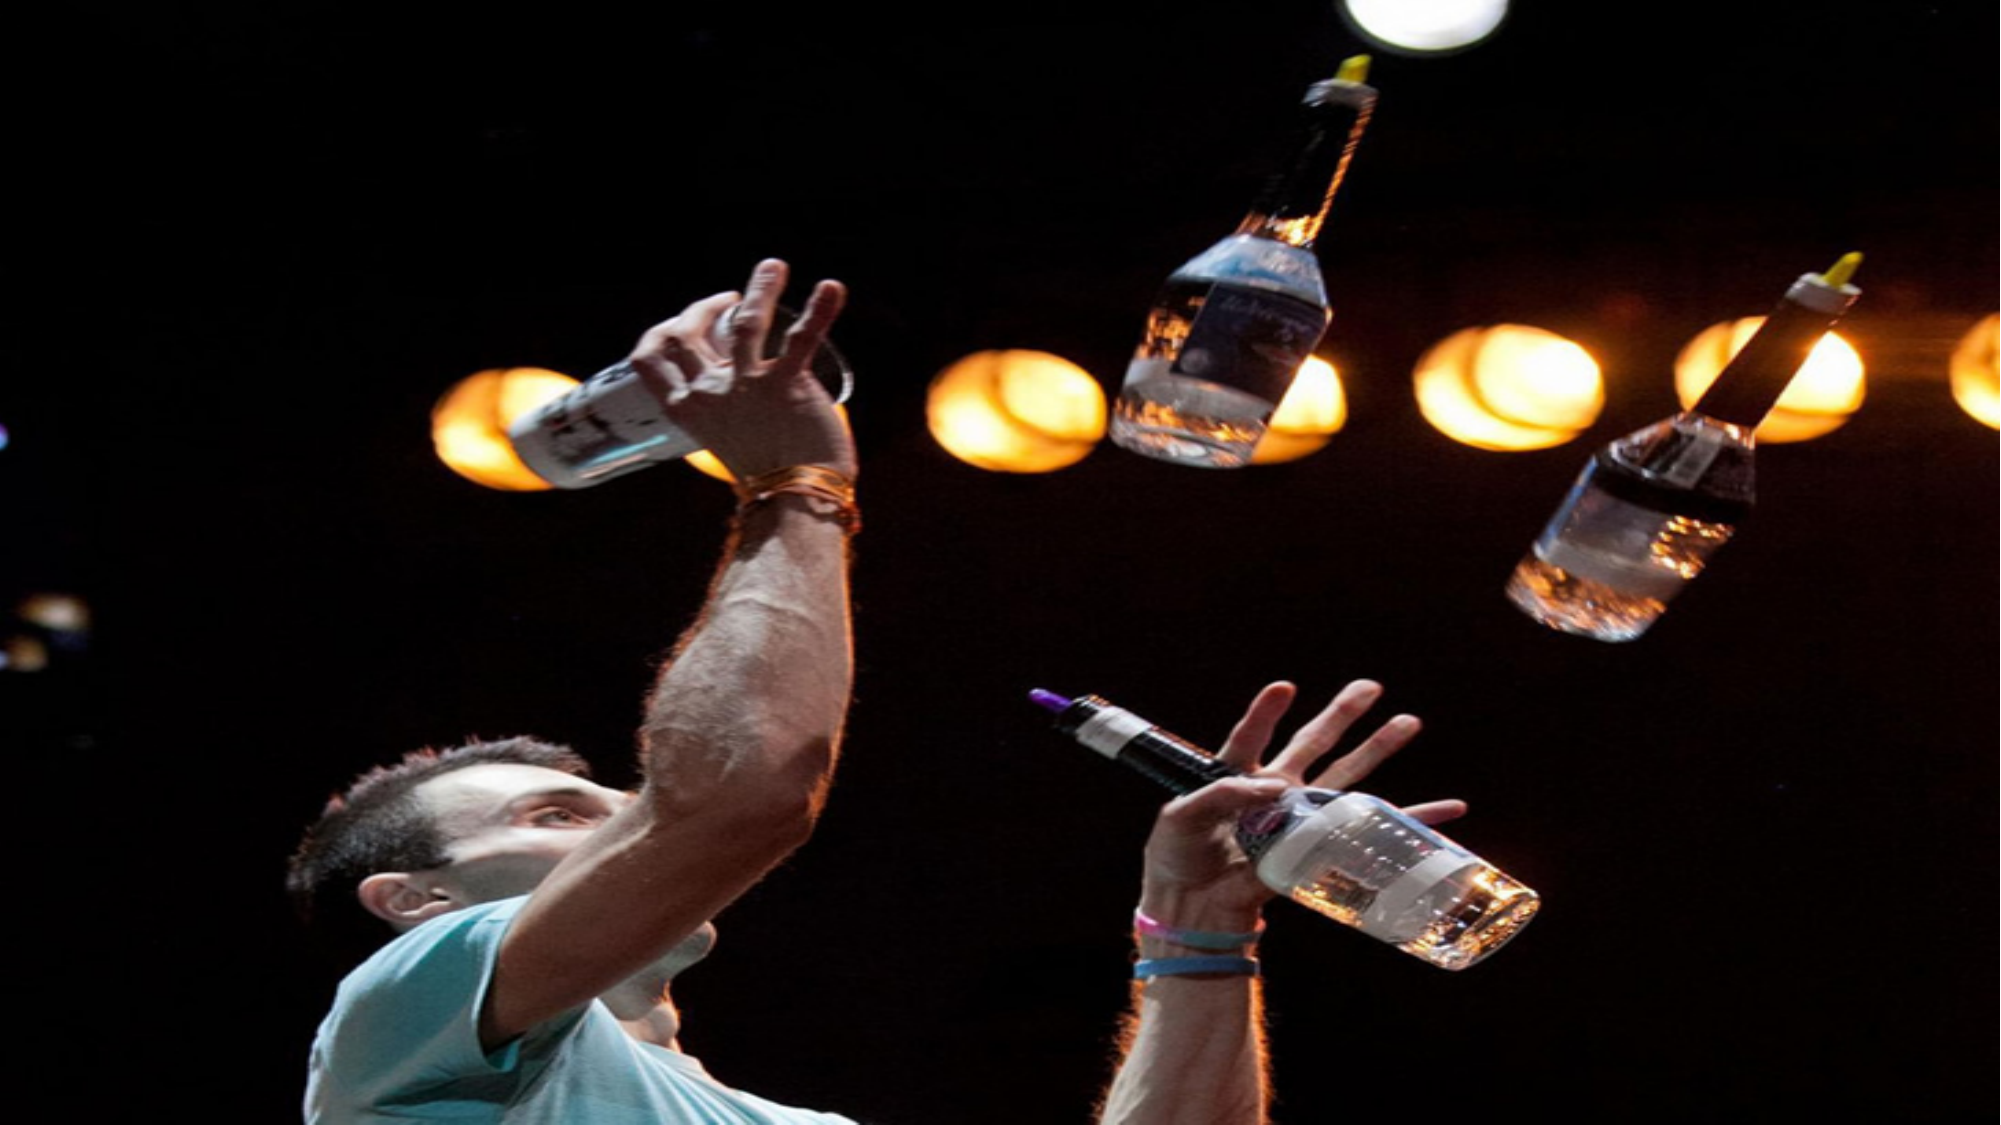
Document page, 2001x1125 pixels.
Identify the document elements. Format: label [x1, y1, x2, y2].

list [0, 0, 2000, 1125]
